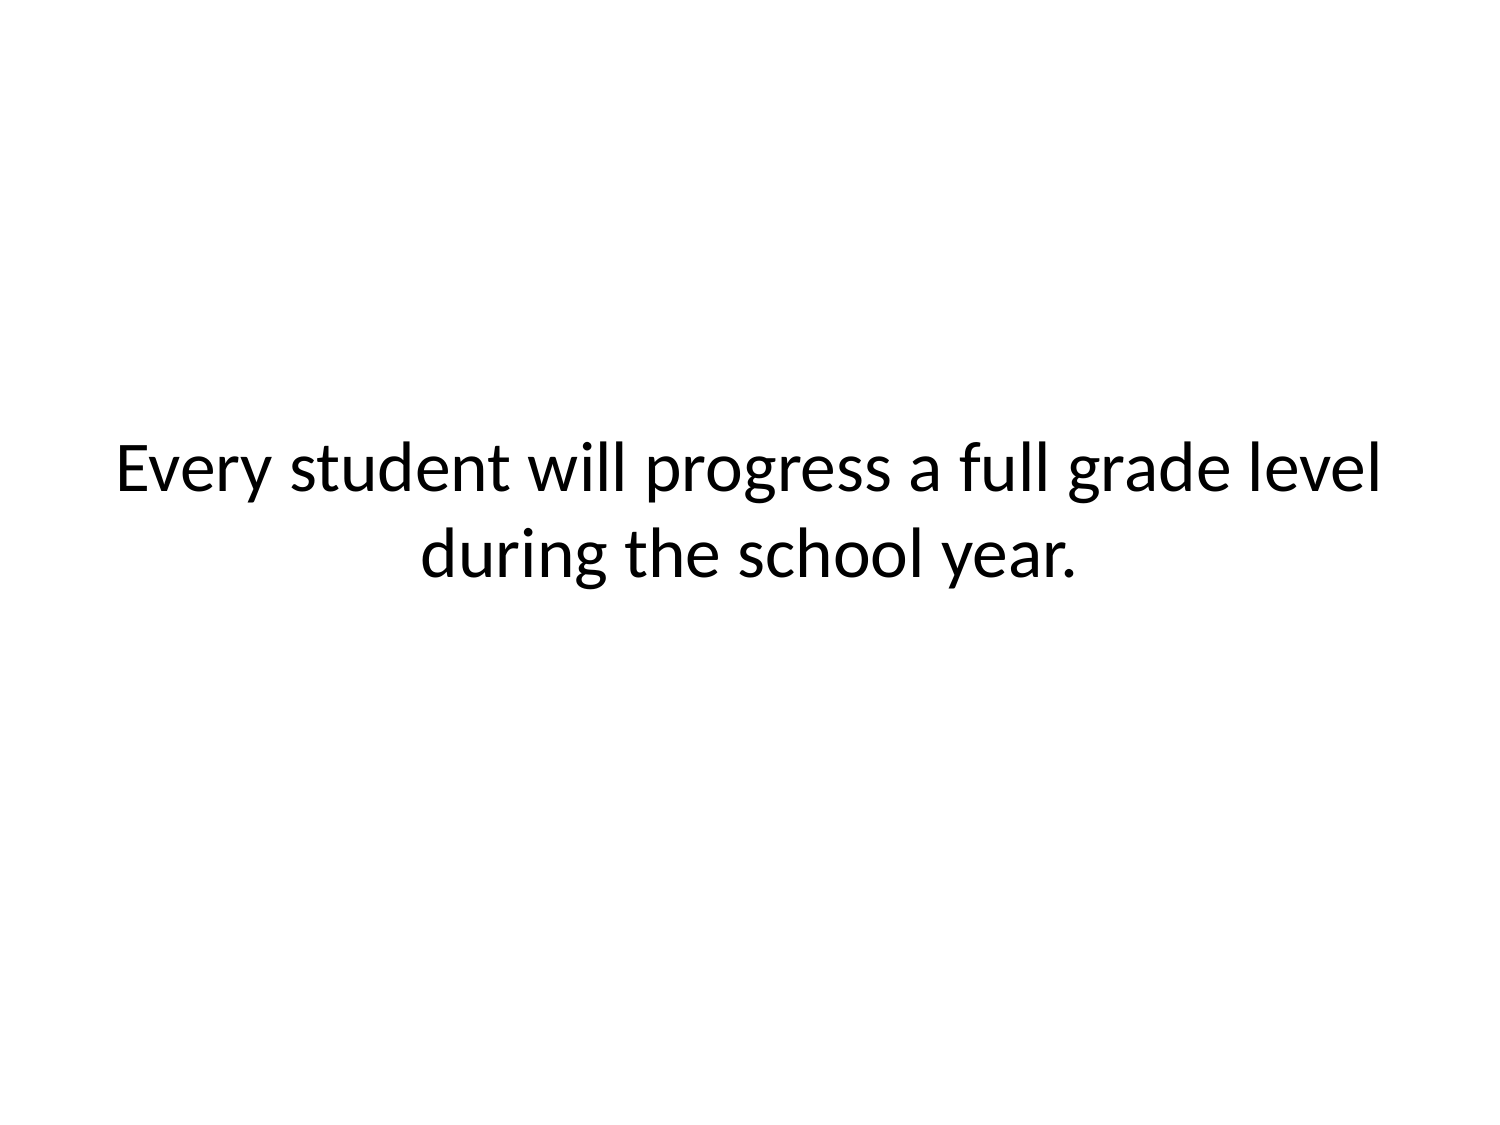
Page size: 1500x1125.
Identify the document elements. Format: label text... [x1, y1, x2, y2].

title Every student will progress a full grade level during the school year. [75, 412, 1425, 600]
